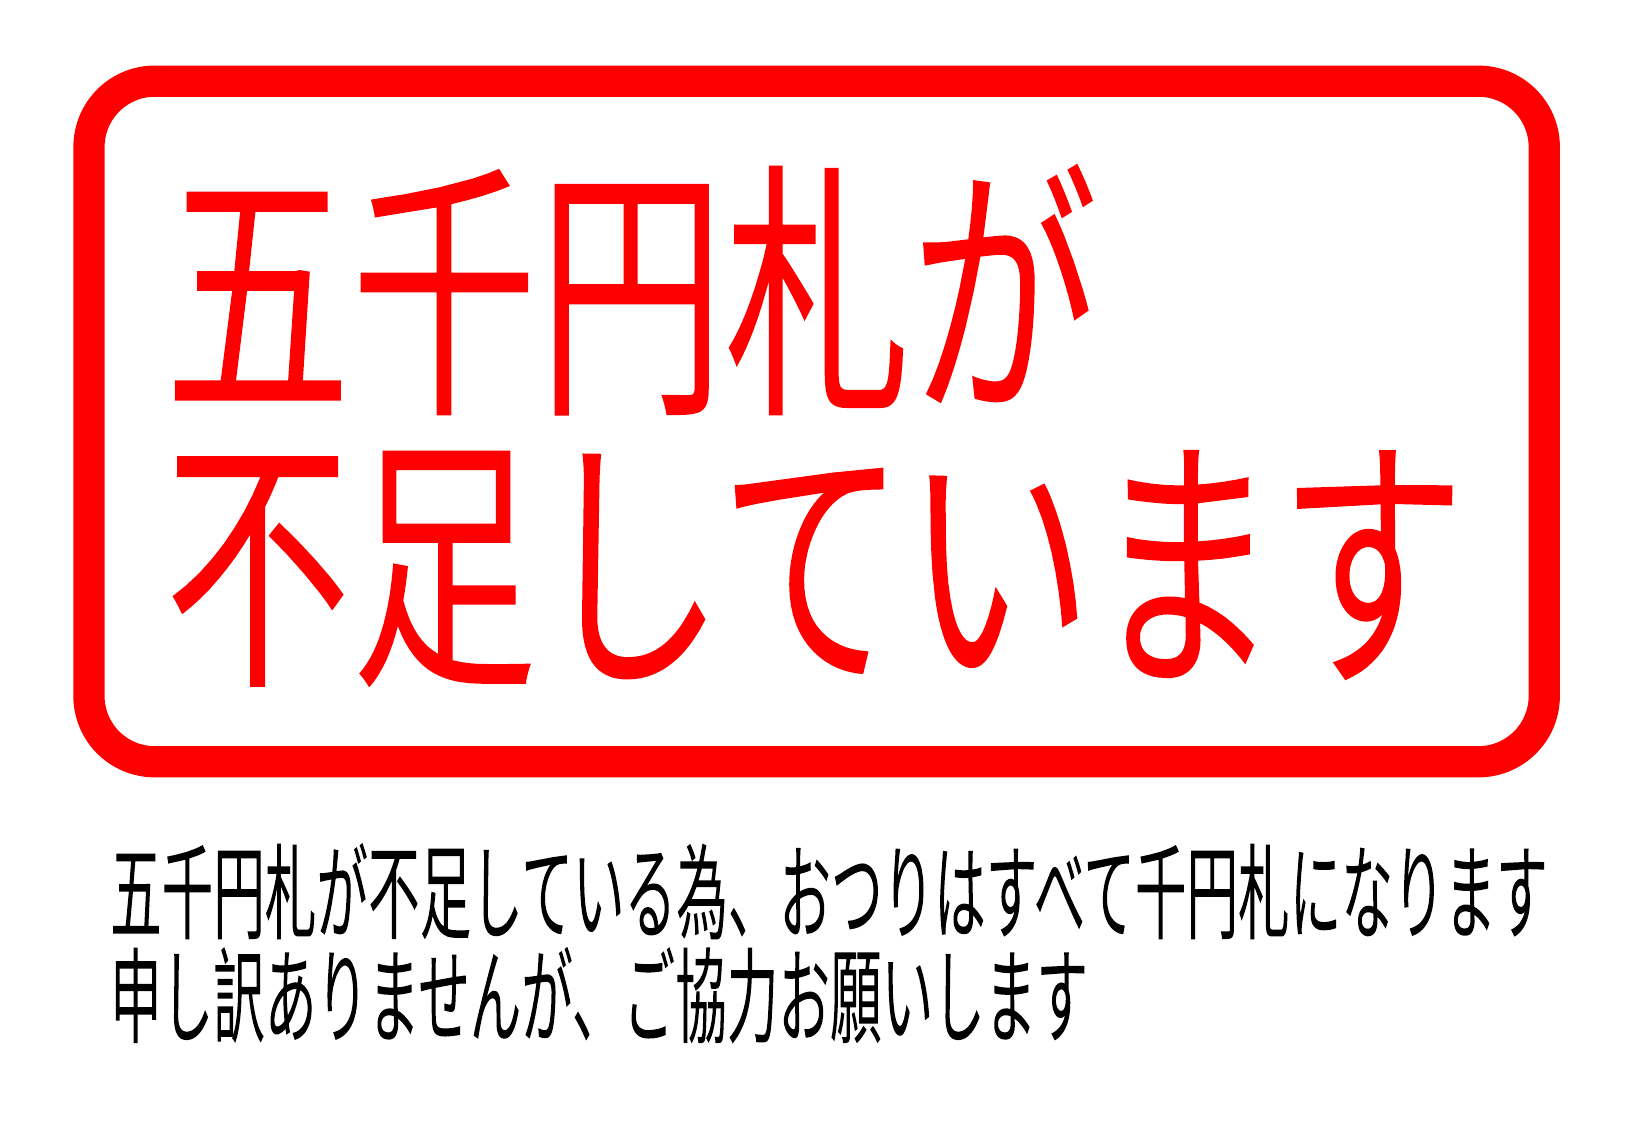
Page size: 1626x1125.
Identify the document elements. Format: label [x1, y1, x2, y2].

text_box [86, 79, 1547, 764]
